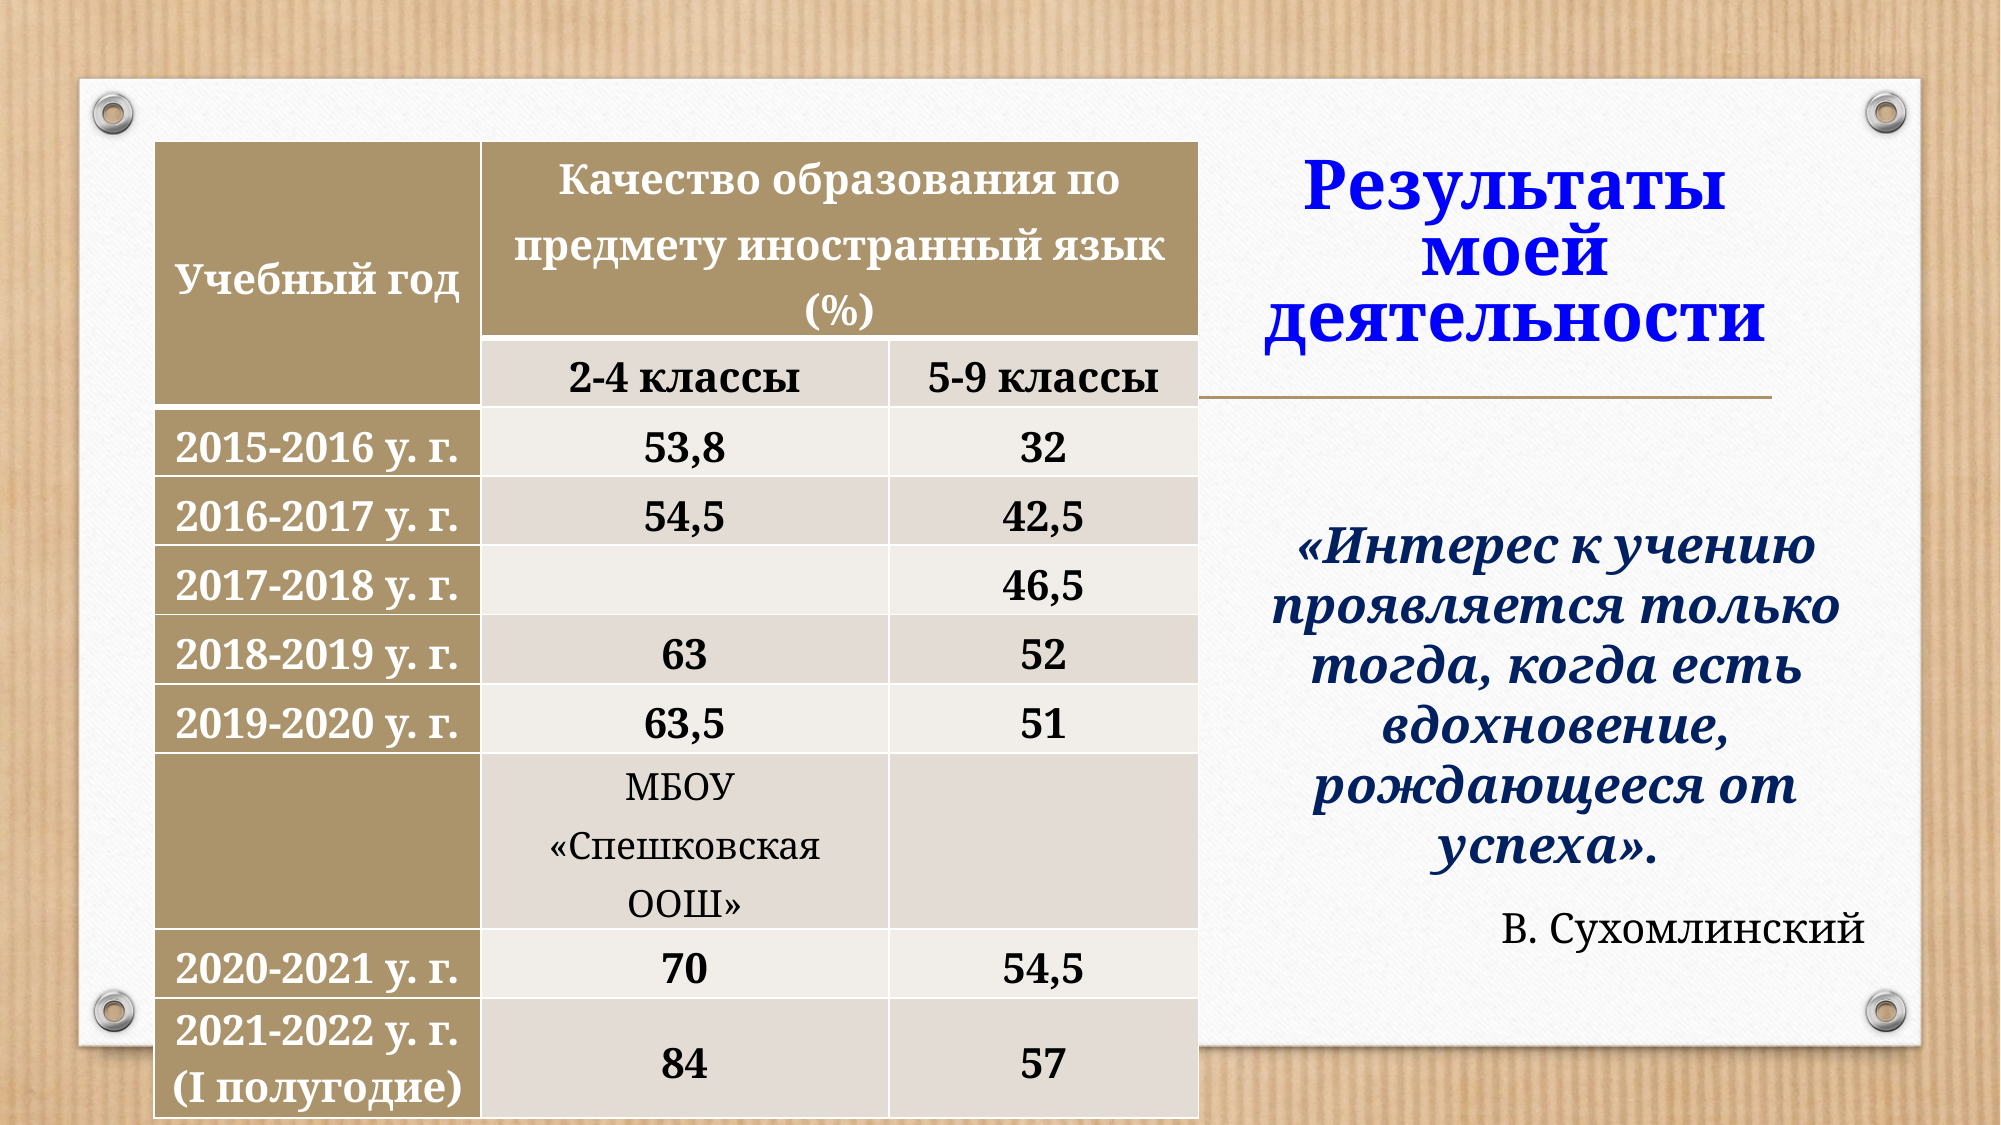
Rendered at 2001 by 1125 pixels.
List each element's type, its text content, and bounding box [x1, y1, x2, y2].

table_cell МБОУ «Спешковская ООШ» [482, 754, 888, 928]
table_cell 63 [482, 615, 888, 683]
table_header Качество образования по предмету иностранный язык (%) [482, 142, 1198, 335]
table_cell 70 [482, 930, 888, 997]
table_cell 46,5 [890, 546, 1198, 614]
table_cell 5-9 классы [890, 341, 1198, 406]
table_cell [155, 754, 480, 928]
table_cell 54,5 [890, 930, 1198, 997]
table_cell 2018-2019 у. г. [155, 615, 480, 683]
table_cell 32 [890, 408, 1198, 475]
table_cell 2015-2016 у. г. [155, 410, 480, 475]
table_cell [890, 754, 1198, 928]
table_cell [482, 546, 888, 614]
table_cell 2019-2020 у. г. [155, 685, 480, 752]
text_box «Интерес к учению проявляется только тогда, когда есть вдохновение, рождающееся от успеха». В. Сухомлинский [1233, 506, 1881, 959]
table_cell 2017-2018 у. г. [155, 546, 480, 614]
table_cell 2016-2017 у. г. [155, 477, 480, 544]
table_cell 63,5 [482, 685, 888, 752]
table_cell 2021-2022 у. г. (I полугодие) [155, 999, 480, 1117]
table_cell 84 [482, 999, 888, 1117]
table_cell 54,5 [482, 477, 888, 544]
table_cell 42,5 [890, 477, 1198, 544]
picture [0, 0, 2001, 1125]
table_cell 57 [890, 999, 1198, 1117]
table_cell 2020-2021 у. г. [155, 930, 480, 997]
table_header Учебный год [155, 142, 480, 404]
title Результаты моей деятельности [1234, 148, 1796, 363]
table_cell 2-4 классы [482, 341, 888, 406]
table_cell 52 [890, 615, 1198, 683]
table_cell 51 [890, 685, 1198, 752]
table_cell 53,8 [482, 408, 888, 475]
